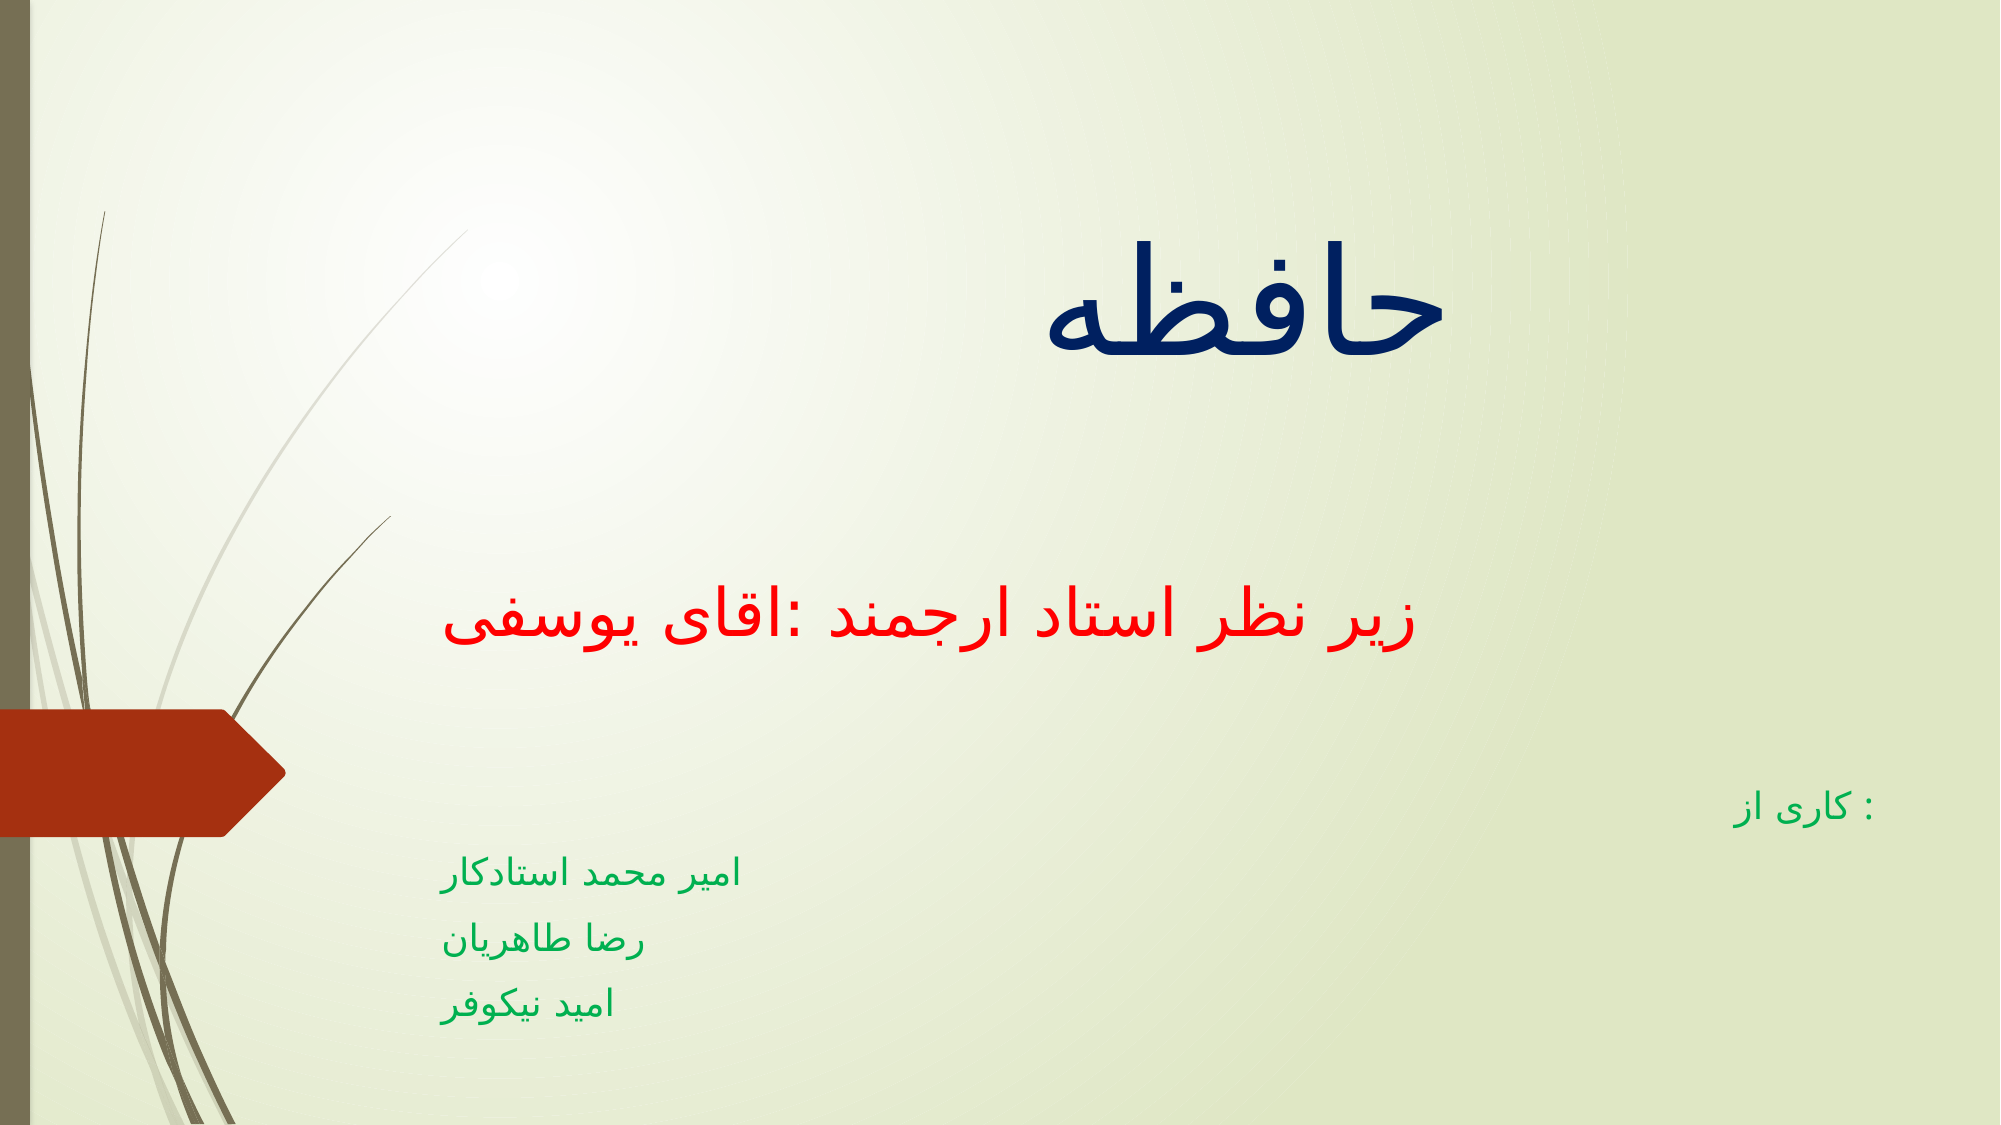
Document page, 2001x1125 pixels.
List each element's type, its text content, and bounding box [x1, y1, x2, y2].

subtitle زیر نظر استاد ارجمند :اقای یوسفی کاری از : امیر محمد استادکار رضا طاهریان امید نیکوفر [426, 562, 1889, 1034]
title حافظه [515, 22, 1978, 394]
